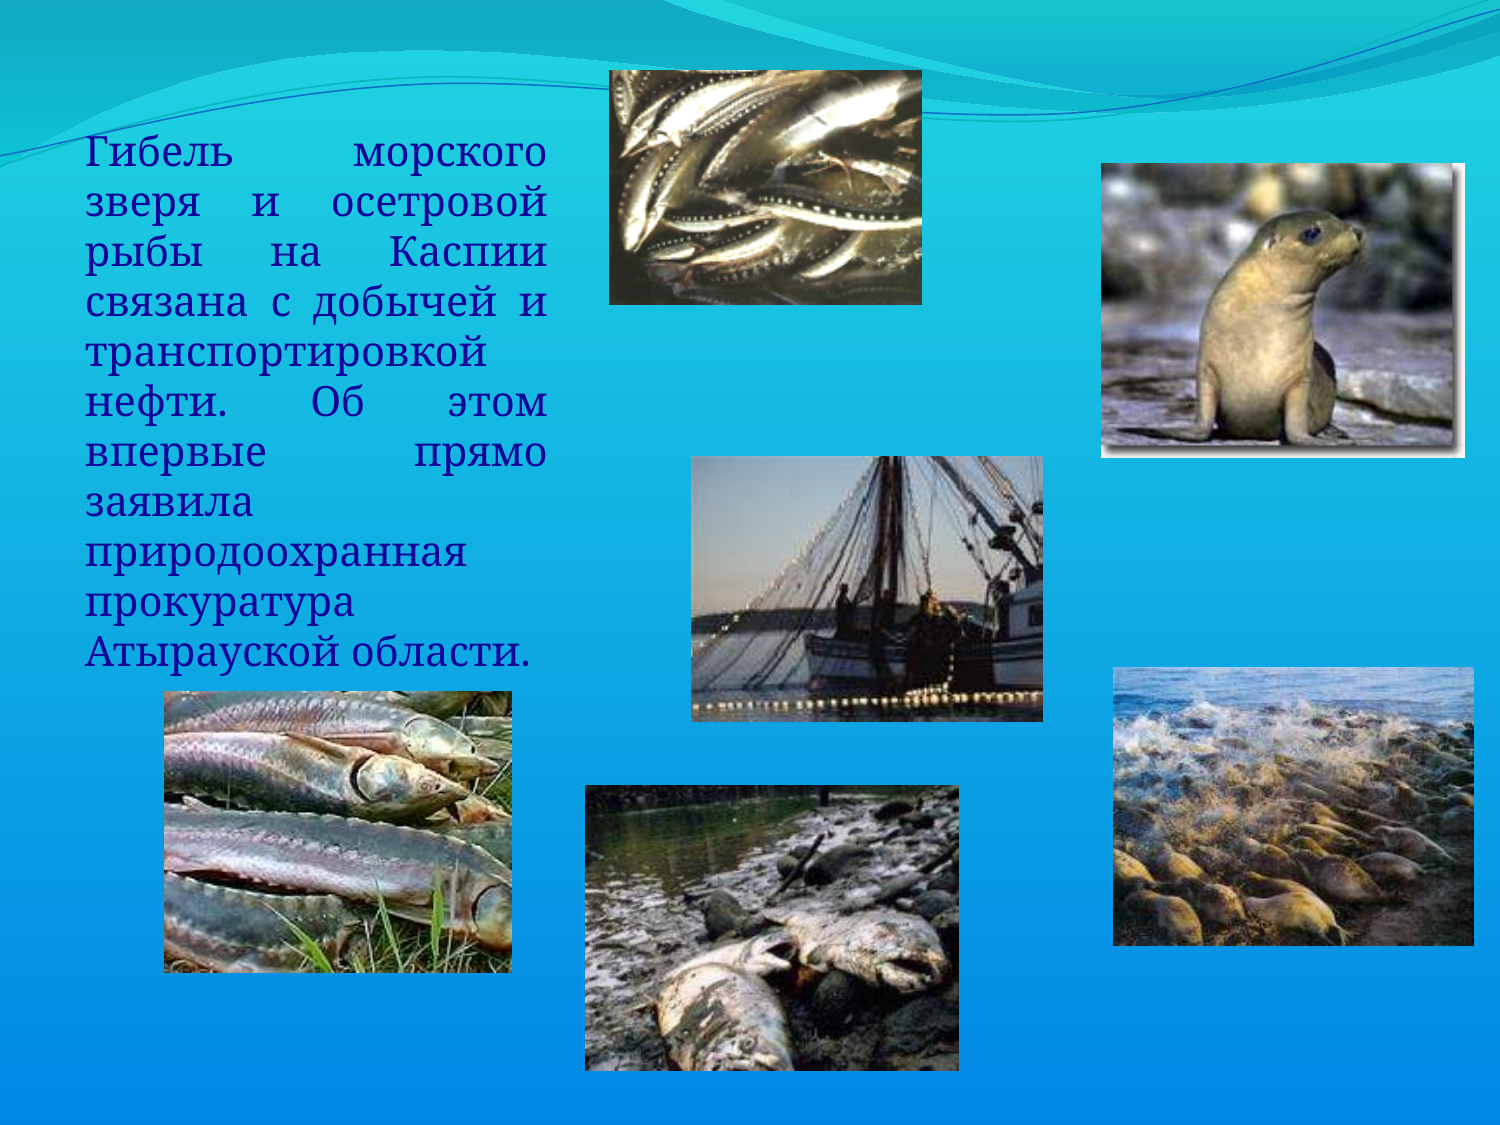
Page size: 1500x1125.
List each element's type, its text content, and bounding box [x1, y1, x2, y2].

picture [163, 692, 512, 973]
text_box Гибель морского зверя и осетровой рыбы на Каспии связана с добычей и транспортировкой нефти. Об этом впервые прямо заявила природоохранная прокуратура Атырауской области. [70, 117, 563, 683]
picture [1113, 668, 1475, 946]
picture [609, 70, 923, 305]
picture [1101, 163, 1466, 458]
picture [691, 456, 1044, 721]
picture [585, 786, 959, 1071]
